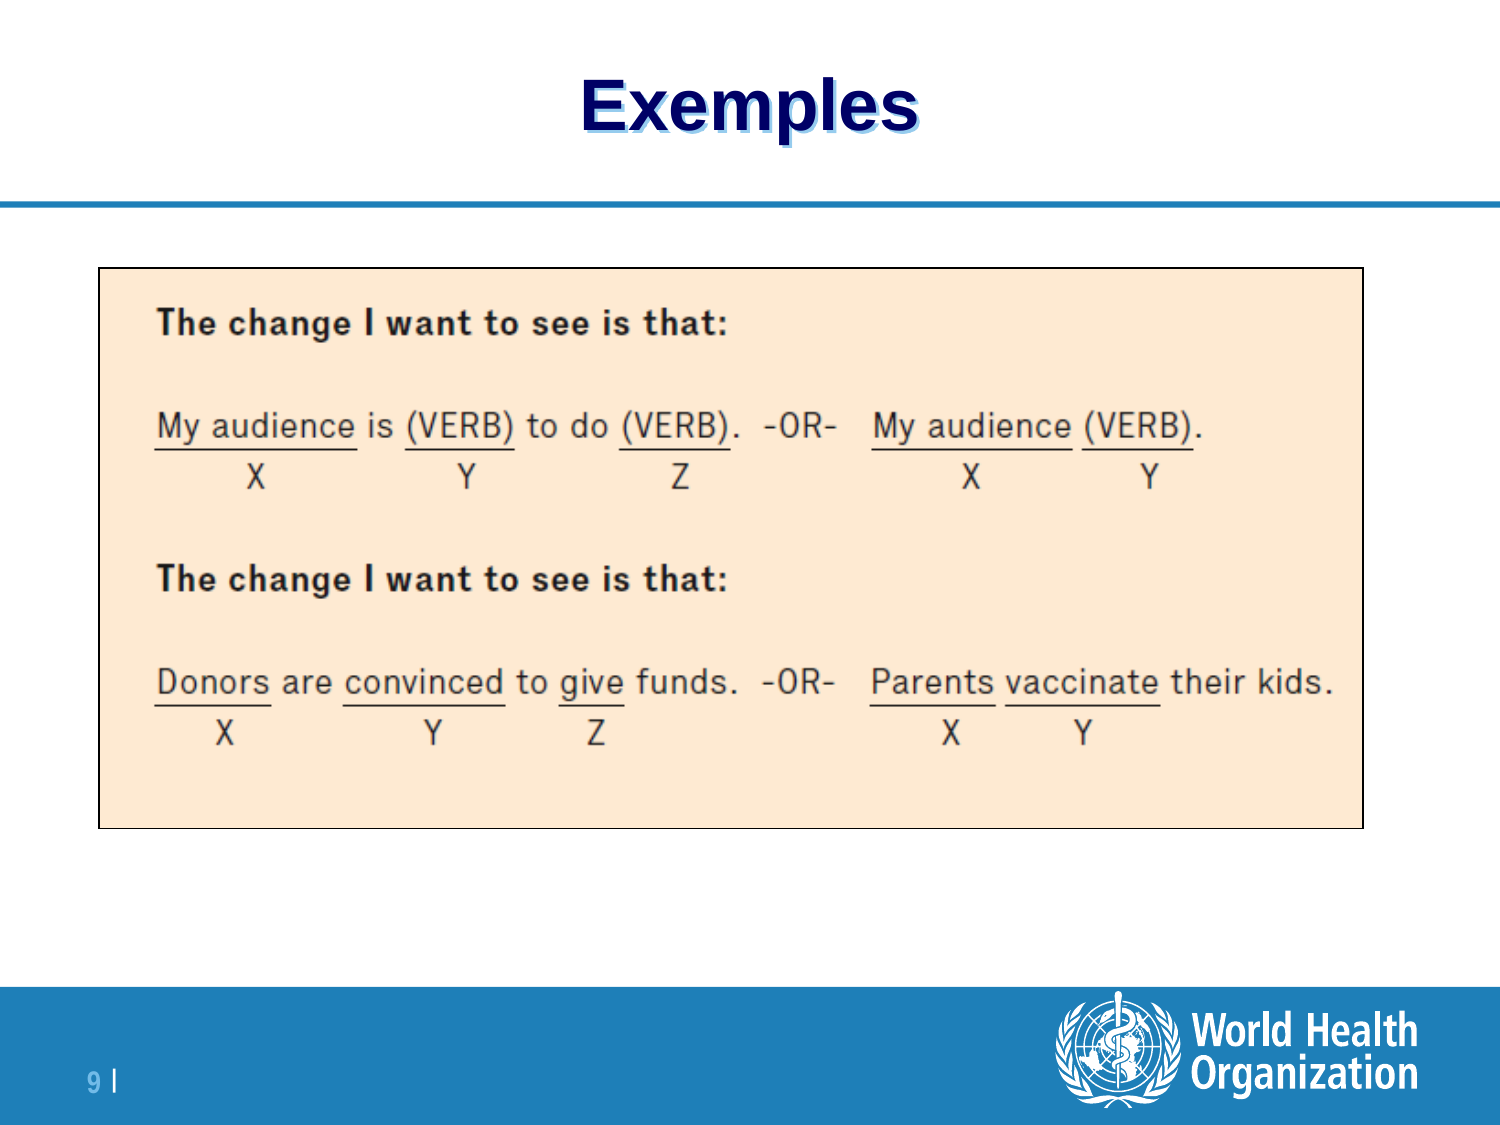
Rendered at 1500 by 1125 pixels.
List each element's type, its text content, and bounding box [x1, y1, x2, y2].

text_box Exemples [0, 0, 1500, 204]
picture [99, 268, 1363, 829]
